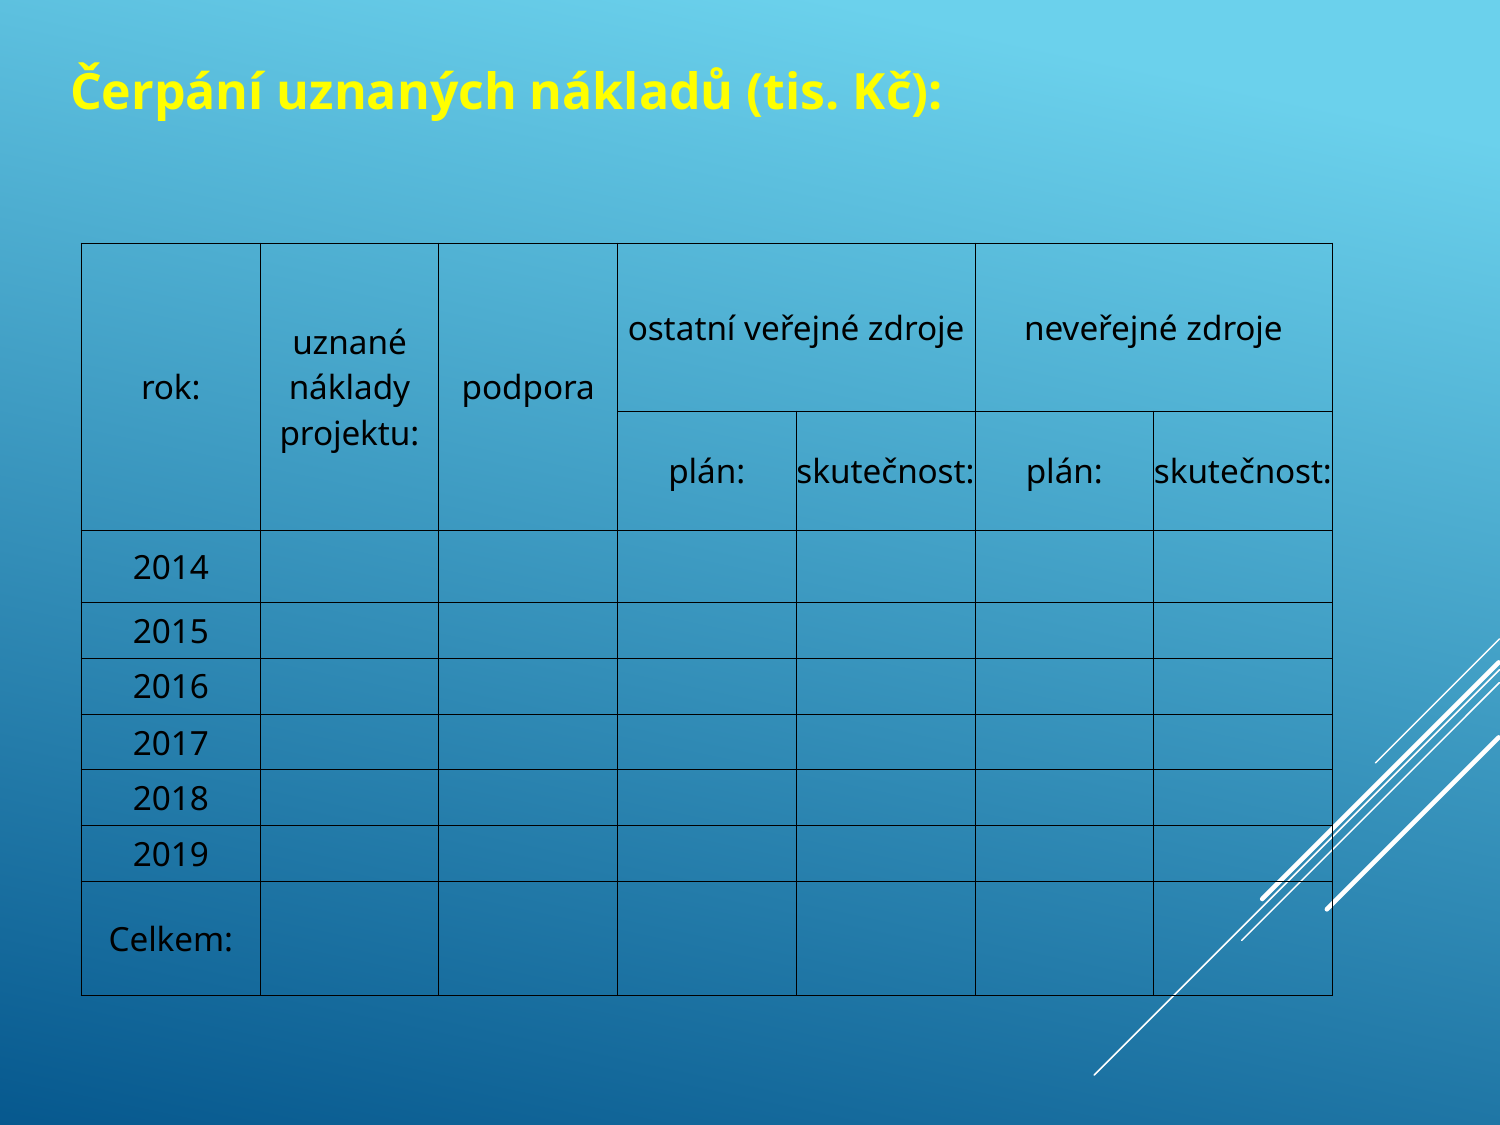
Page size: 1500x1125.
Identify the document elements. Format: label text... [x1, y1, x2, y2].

table_cell [976, 770, 1153, 825]
table_cell [618, 826, 796, 881]
table_cell [439, 603, 617, 658]
table_cell [797, 826, 975, 881]
table_cell [618, 882, 796, 995]
table_cell [618, 531, 796, 602]
table_cell [261, 715, 438, 769]
table_cell [976, 659, 1153, 714]
table_cell [439, 531, 617, 602]
table_cell [439, 659, 617, 714]
table_cell [261, 770, 438, 825]
table_cell 2016 [82, 659, 260, 714]
table_header rok: [82, 244, 260, 530]
table_cell [1154, 531, 1332, 602]
table_cell [976, 715, 1153, 769]
table_cell 2018 [82, 770, 260, 825]
table_cell [797, 770, 975, 825]
table_cell [261, 826, 438, 881]
table_cell Celkem: [82, 882, 260, 995]
table_cell [1154, 715, 1332, 769]
table_cell [618, 603, 796, 658]
table_cell [976, 882, 1153, 995]
table_cell [261, 882, 438, 995]
table_header neveřejné zdroje [976, 244, 1332, 411]
table_cell 2019 [82, 826, 260, 881]
table_cell [976, 826, 1153, 881]
table_cell [261, 603, 438, 658]
table_cell 2017 [82, 715, 260, 769]
table_cell [439, 715, 617, 769]
text_box Čerpání uznaných nákladů (tis. Kč): [55, 45, 1444, 127]
table_cell [1154, 603, 1332, 658]
table_cell [618, 770, 796, 825]
table_cell skutečnost: [1154, 412, 1332, 530]
table_cell [1154, 882, 1332, 995]
table_cell [797, 659, 975, 714]
table_cell [261, 531, 438, 602]
table_cell [439, 882, 617, 995]
table_cell [1154, 770, 1332, 825]
table_cell [797, 715, 975, 769]
table_cell [1154, 659, 1332, 714]
table_header uznané náklady projektu: [261, 244, 438, 530]
table_cell [439, 770, 617, 825]
table_cell [1154, 826, 1332, 881]
table_cell [439, 826, 617, 881]
table_cell [797, 531, 975, 602]
table_cell [618, 715, 796, 769]
table_cell skutečnost: [797, 412, 975, 530]
table_cell [618, 659, 796, 714]
table_cell 2015 [82, 603, 260, 658]
table_cell [797, 603, 975, 658]
table_cell plán: [618, 412, 796, 530]
table_header podpora [439, 244, 617, 530]
table_cell 2014 [82, 531, 260, 602]
table_header ostatní veřejné zdroje [618, 244, 975, 411]
table_cell [261, 659, 438, 714]
table_cell [976, 531, 1153, 602]
table_cell [797, 882, 975, 995]
table_cell [976, 603, 1153, 658]
table_cell plán: [976, 412, 1153, 530]
